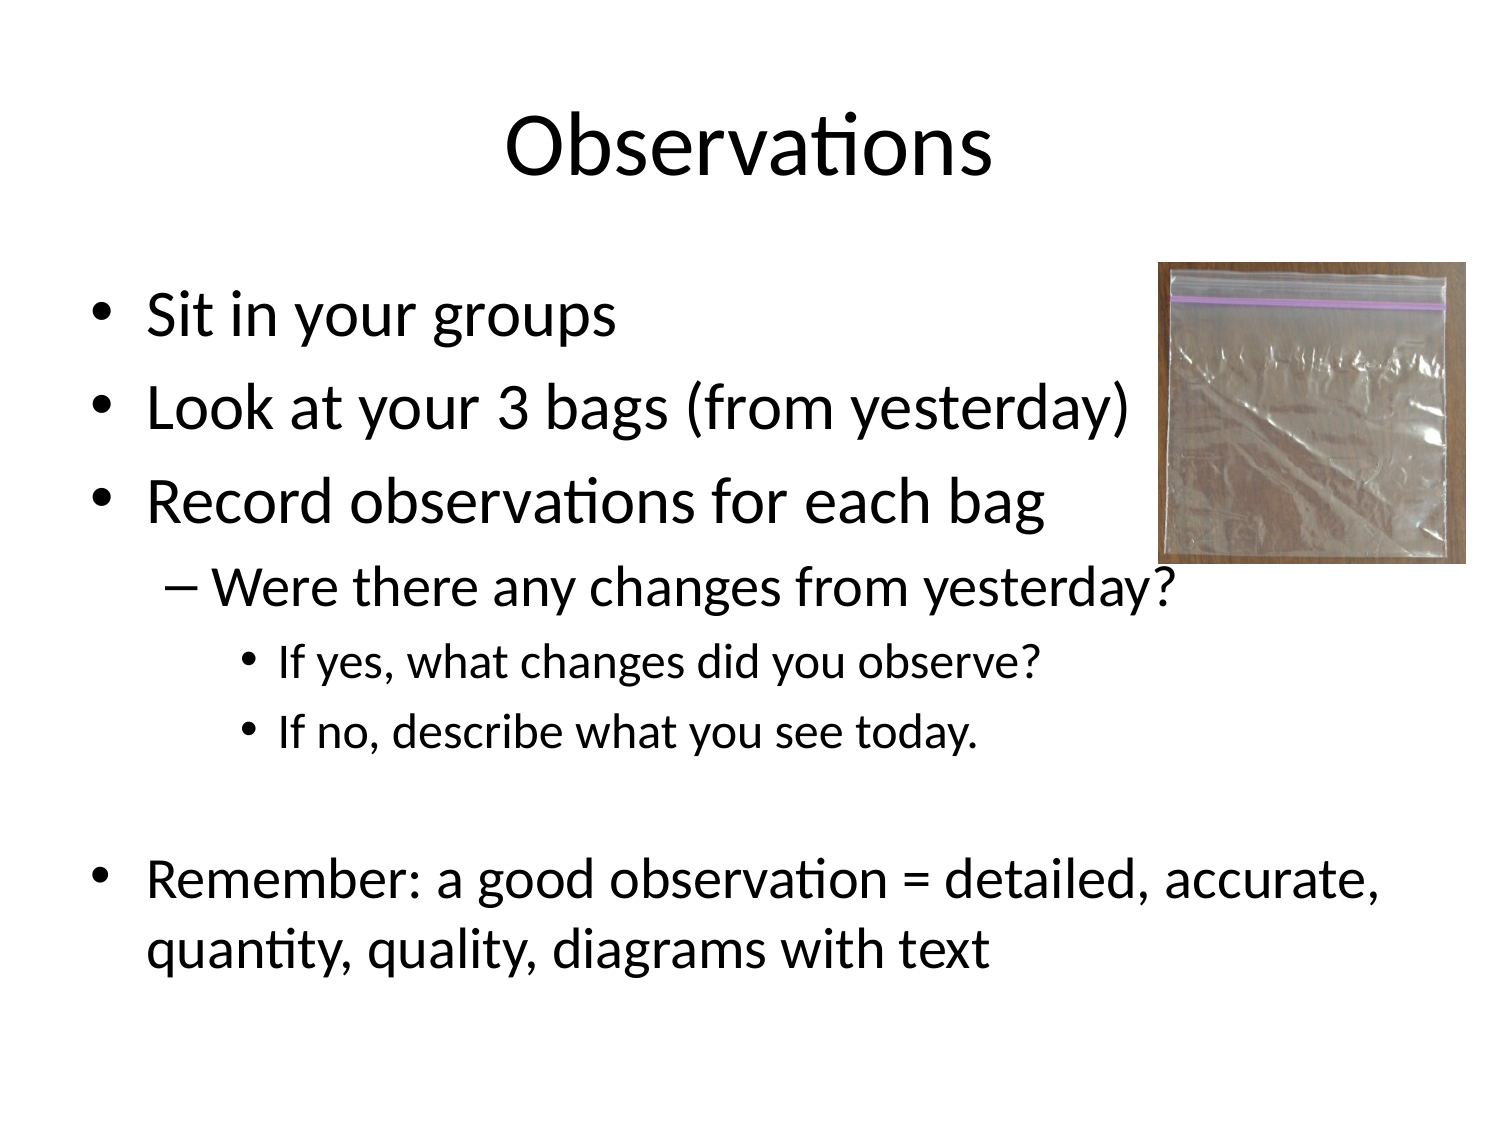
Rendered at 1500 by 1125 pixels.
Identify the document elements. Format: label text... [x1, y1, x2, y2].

list Sit in your groups Look at your 3 bags (from yesterday) Record observations for each bag Were there any changes from yesterday? If yes, what changes did you observe? If no, describe what you see today. Remember: a good observation = detailed, accurate, quantity, quality, diagrams with text [75, 262, 1425, 1005]
picture [1158, 262, 1466, 565]
title Observations [75, 45, 1425, 233]
